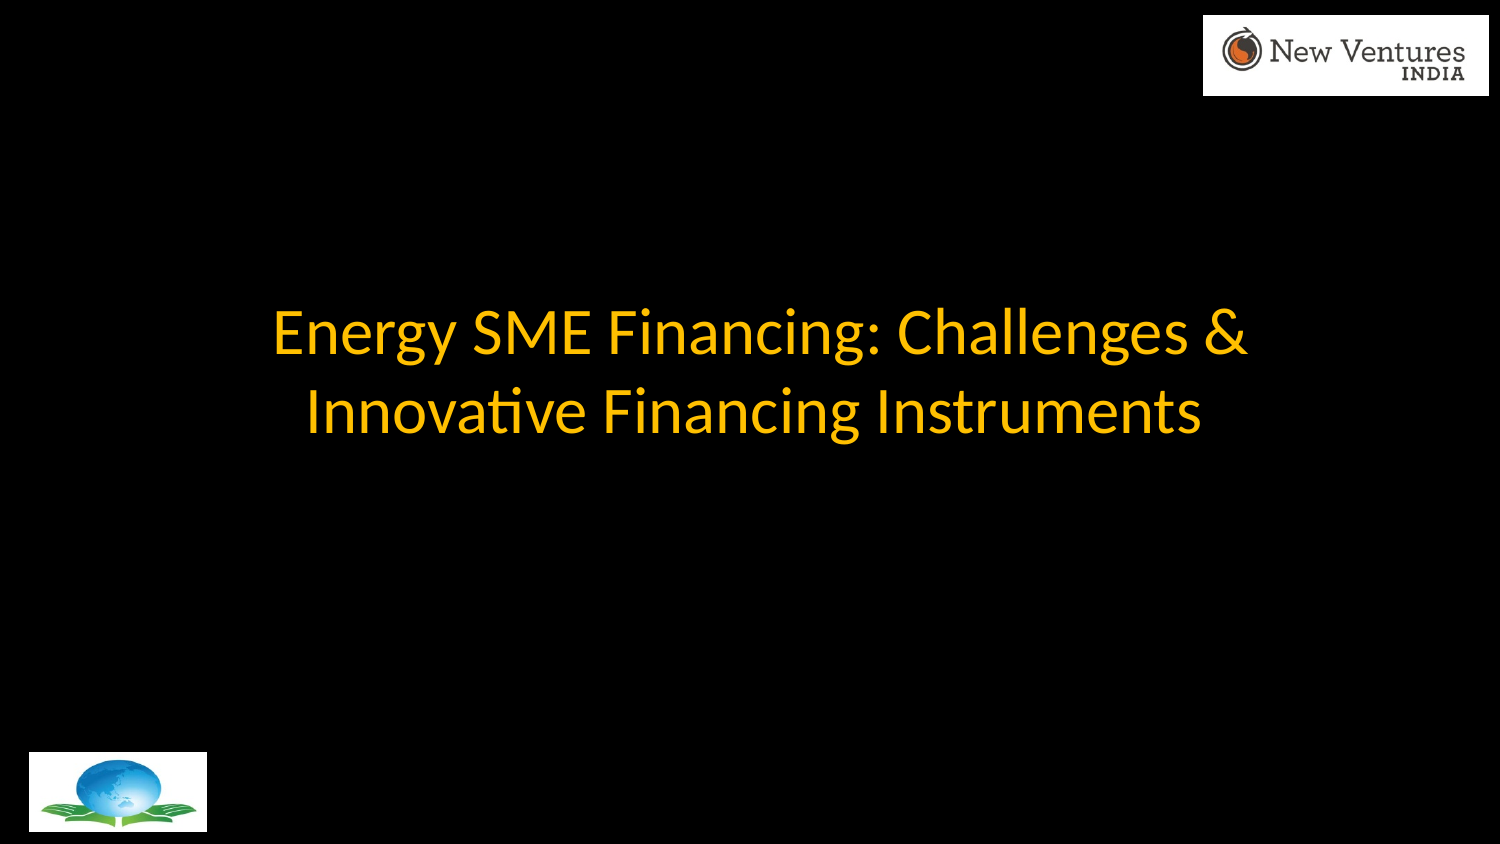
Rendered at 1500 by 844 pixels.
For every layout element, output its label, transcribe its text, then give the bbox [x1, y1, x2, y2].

picture [29, 752, 207, 832]
text_box Energy SME Financing: Challenges & Innovative Financing Instruments [194, 280, 1329, 455]
picture [1203, 15, 1489, 96]
